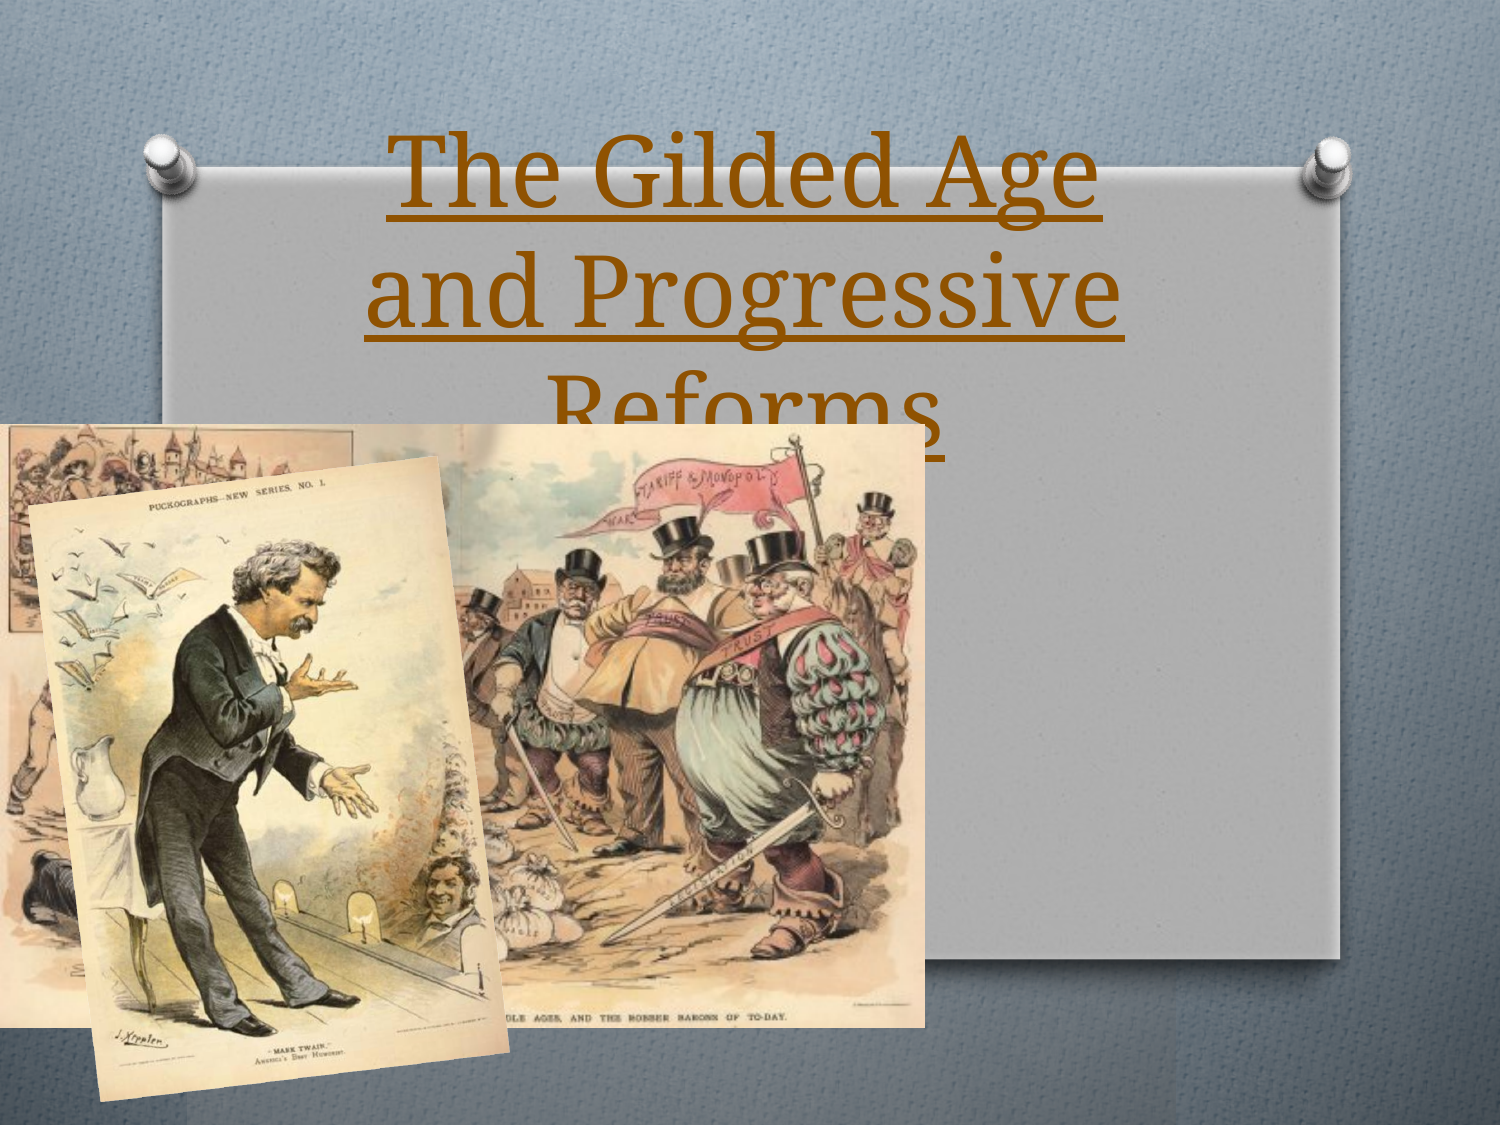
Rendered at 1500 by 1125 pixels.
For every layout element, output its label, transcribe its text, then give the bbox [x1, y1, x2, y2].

title The Gilded Age and Progressive Reforms [275, 174, 1214, 475]
picture [112, 100, 235, 224]
picture [0, 424, 926, 1101]
picture [1274, 109, 1396, 230]
